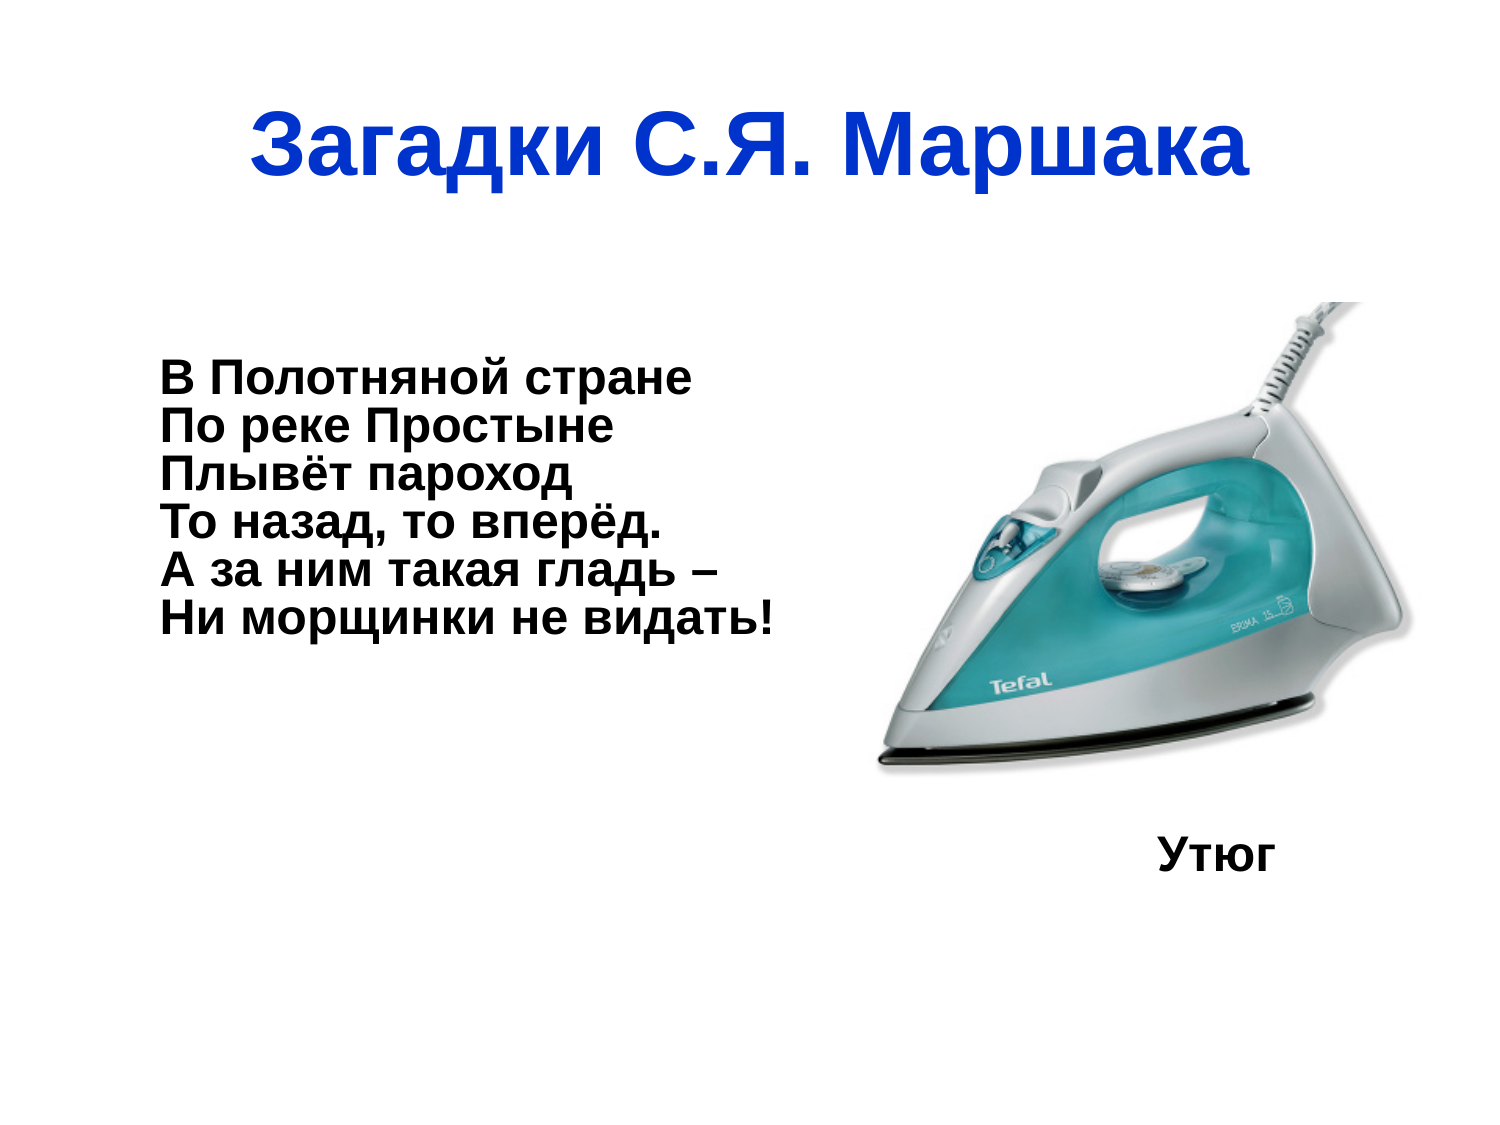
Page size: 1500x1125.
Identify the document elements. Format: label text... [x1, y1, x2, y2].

text_box В Полотняной стране По реке Простыне Плывёт пароход То назад, то вперёд. А за ним такая гладь – Ни морщинки не видать! [88, 290, 951, 752]
title Загадки С.Я. Маршака [74, 44, 1426, 233]
text_box Утюг [1069, 810, 1365, 894]
picture [832, 302, 1458, 792]
